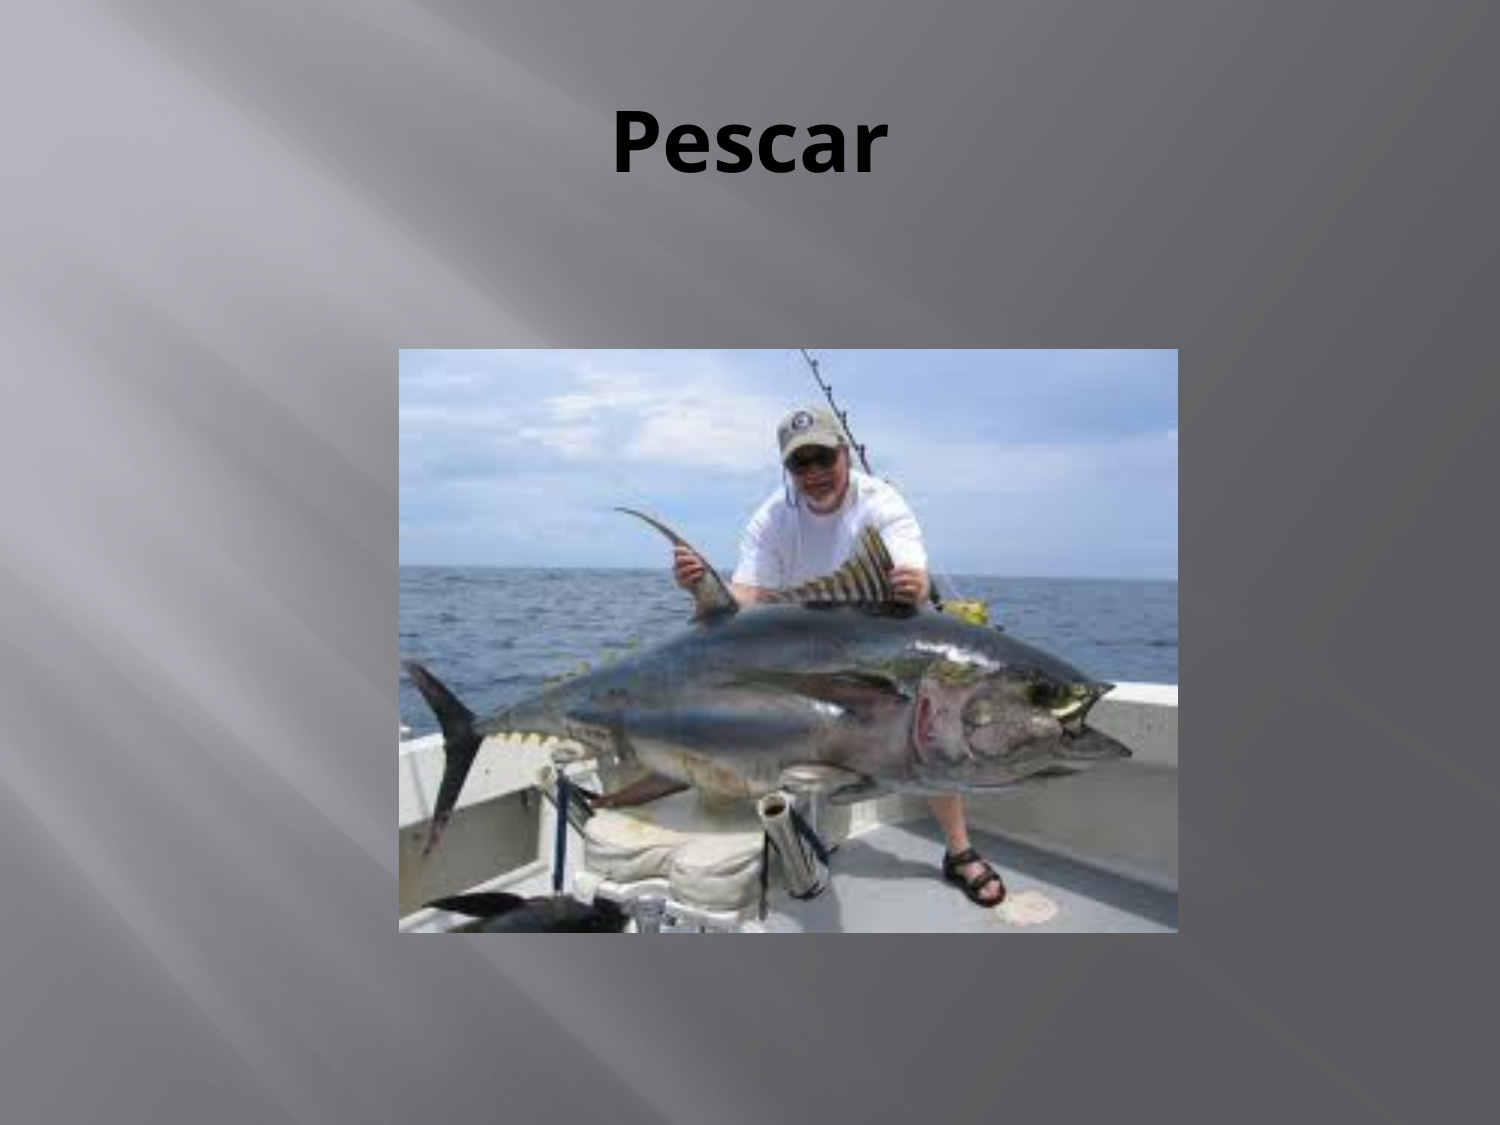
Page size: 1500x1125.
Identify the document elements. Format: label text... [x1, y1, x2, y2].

title Pescar [75, 45, 1425, 233]
picture [399, 349, 1178, 933]
